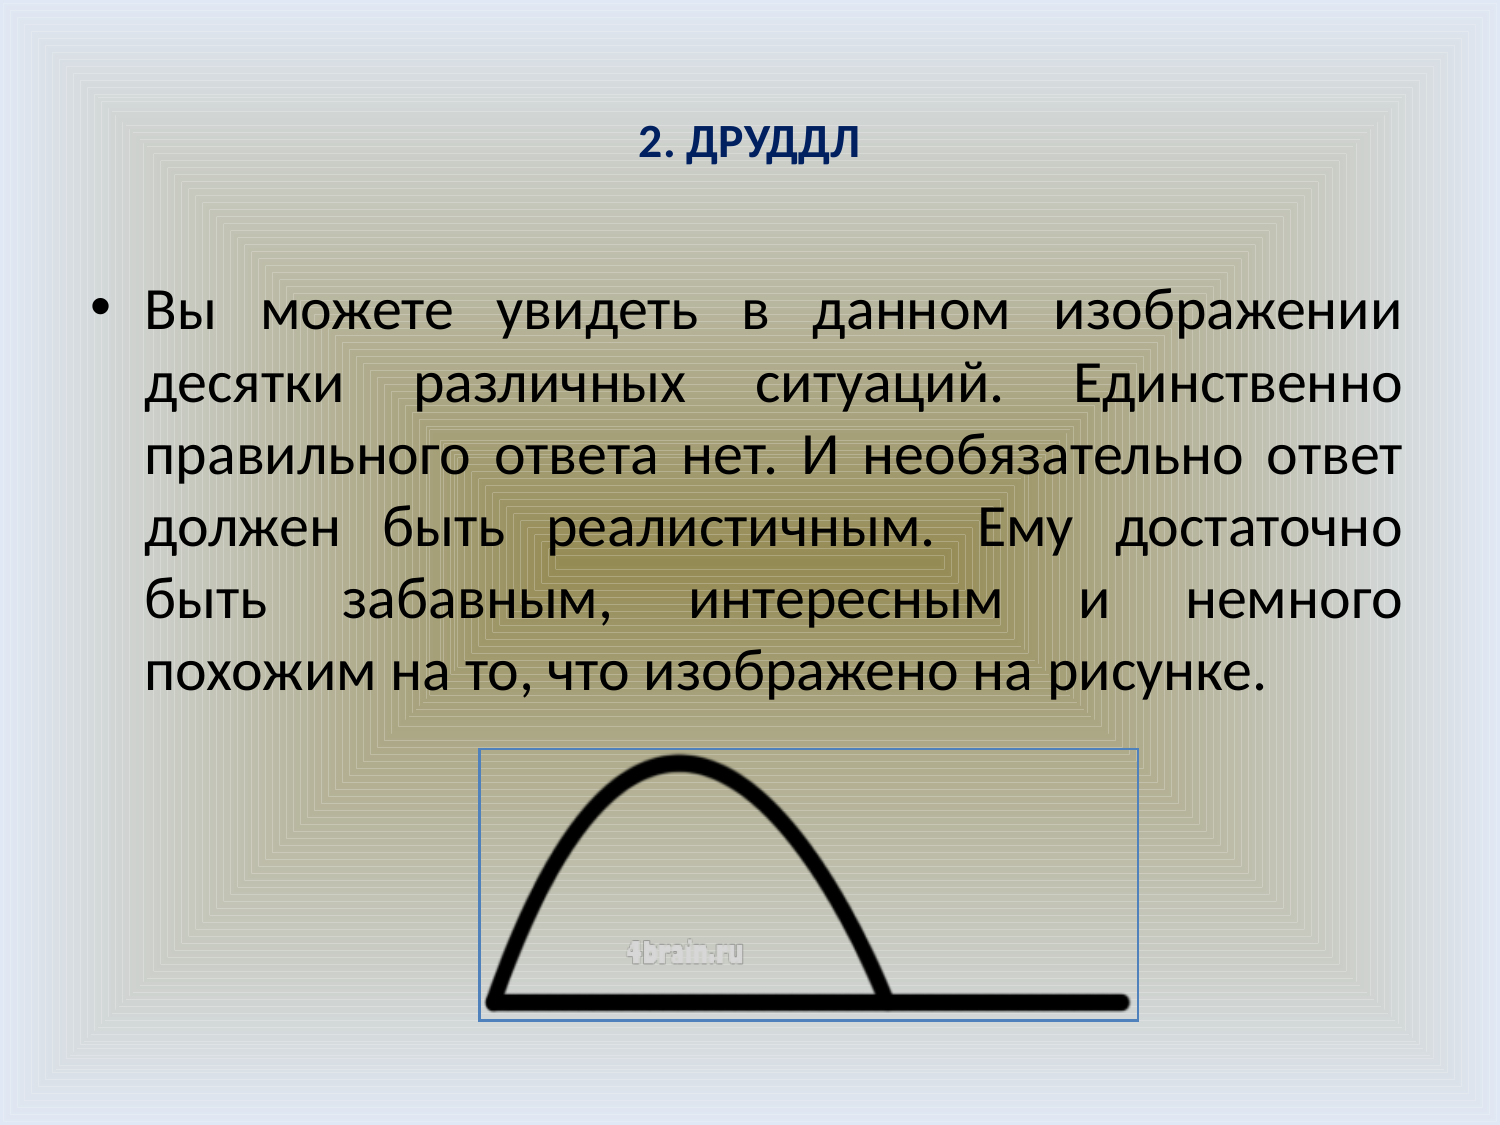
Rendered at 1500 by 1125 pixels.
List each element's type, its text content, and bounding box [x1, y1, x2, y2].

picture [480, 749, 1137, 1020]
title 2. ДРУДДЛ [75, 45, 1425, 233]
list Вы можете увидеть в данном изображении десятки различных ситуаций. Единственно правильного ответа нет. И необязательно ответ должен быть реалистичным. Ему достаточно быть забавным, интересным и немного похожим на то, что изображено на рисунке. [75, 262, 1418, 715]
